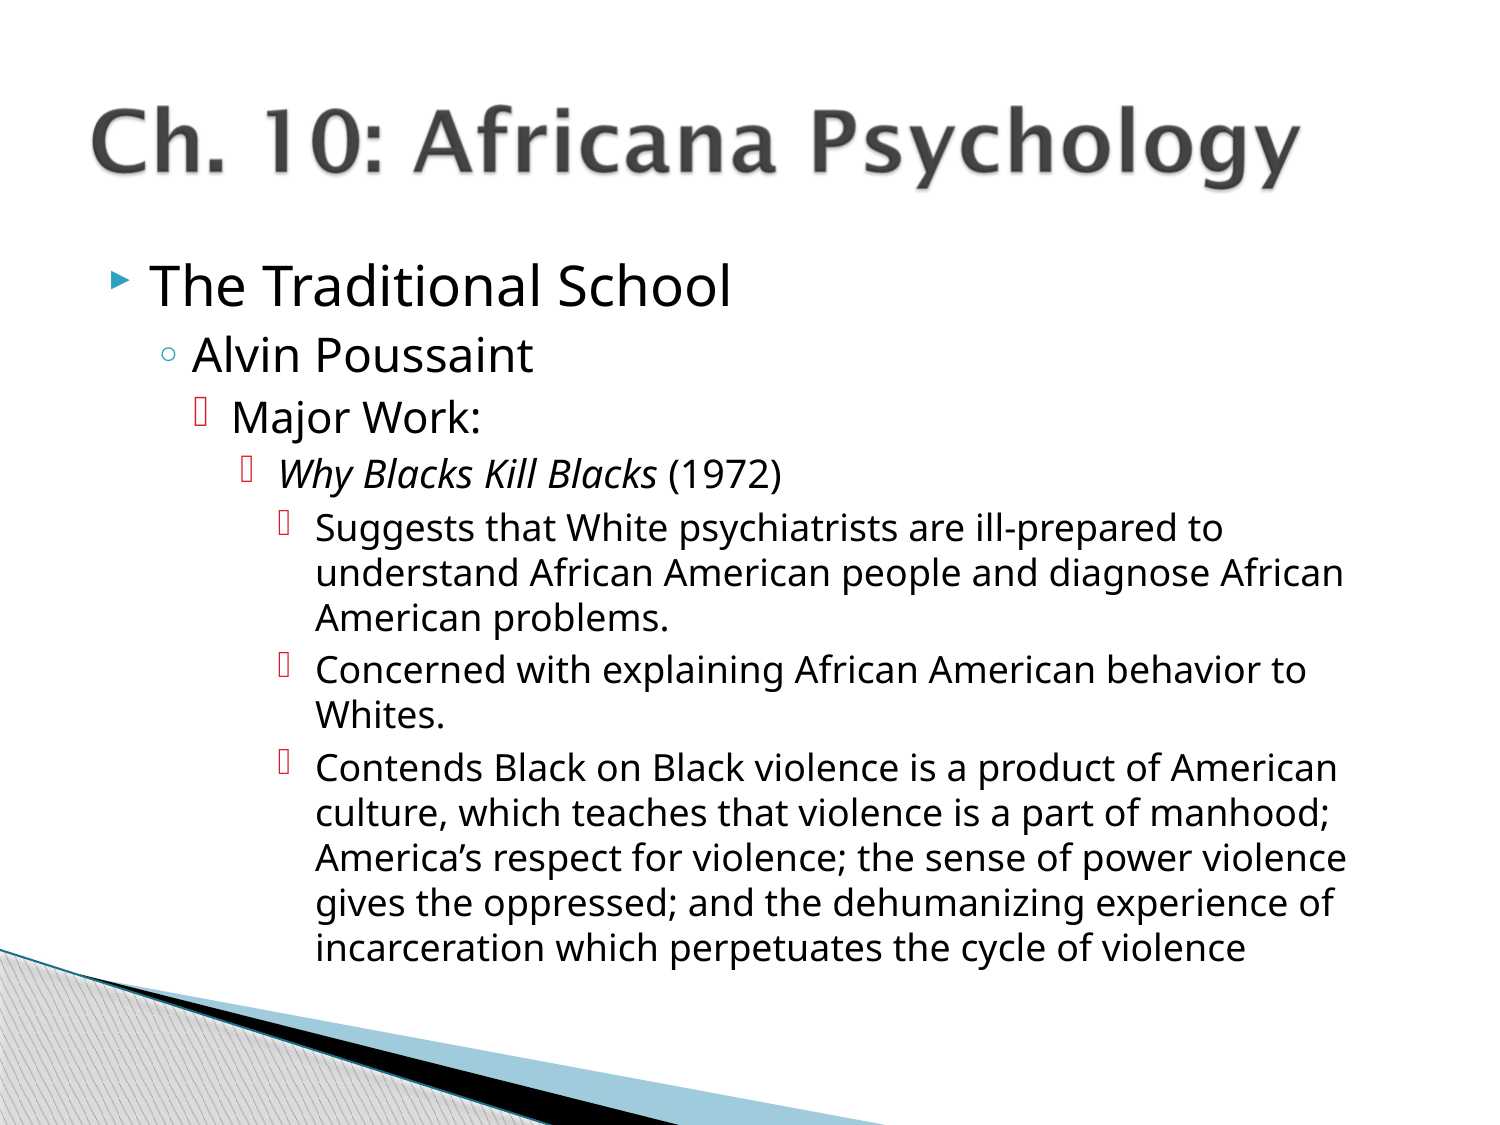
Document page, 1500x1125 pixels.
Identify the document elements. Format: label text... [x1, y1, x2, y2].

list The Traditional School Alvin Poussaint Major Work: Why Blacks Kill Blacks (1972) Suggests that White psychiatrists are ill-prepared to understand African American people and diagnose African American problems. Concerned with explaining African American behavior to Whites. Contends Black on Black violence is a product of American culture, which teaches that violence is a part of manhood; America’s respect for violence; the sense of power violence gives the oppressed; and the dehumanizing experience of incarceration which perpetuates the cycle of violence [74, 244, 1426, 986]
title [73, 43, 1427, 235]
